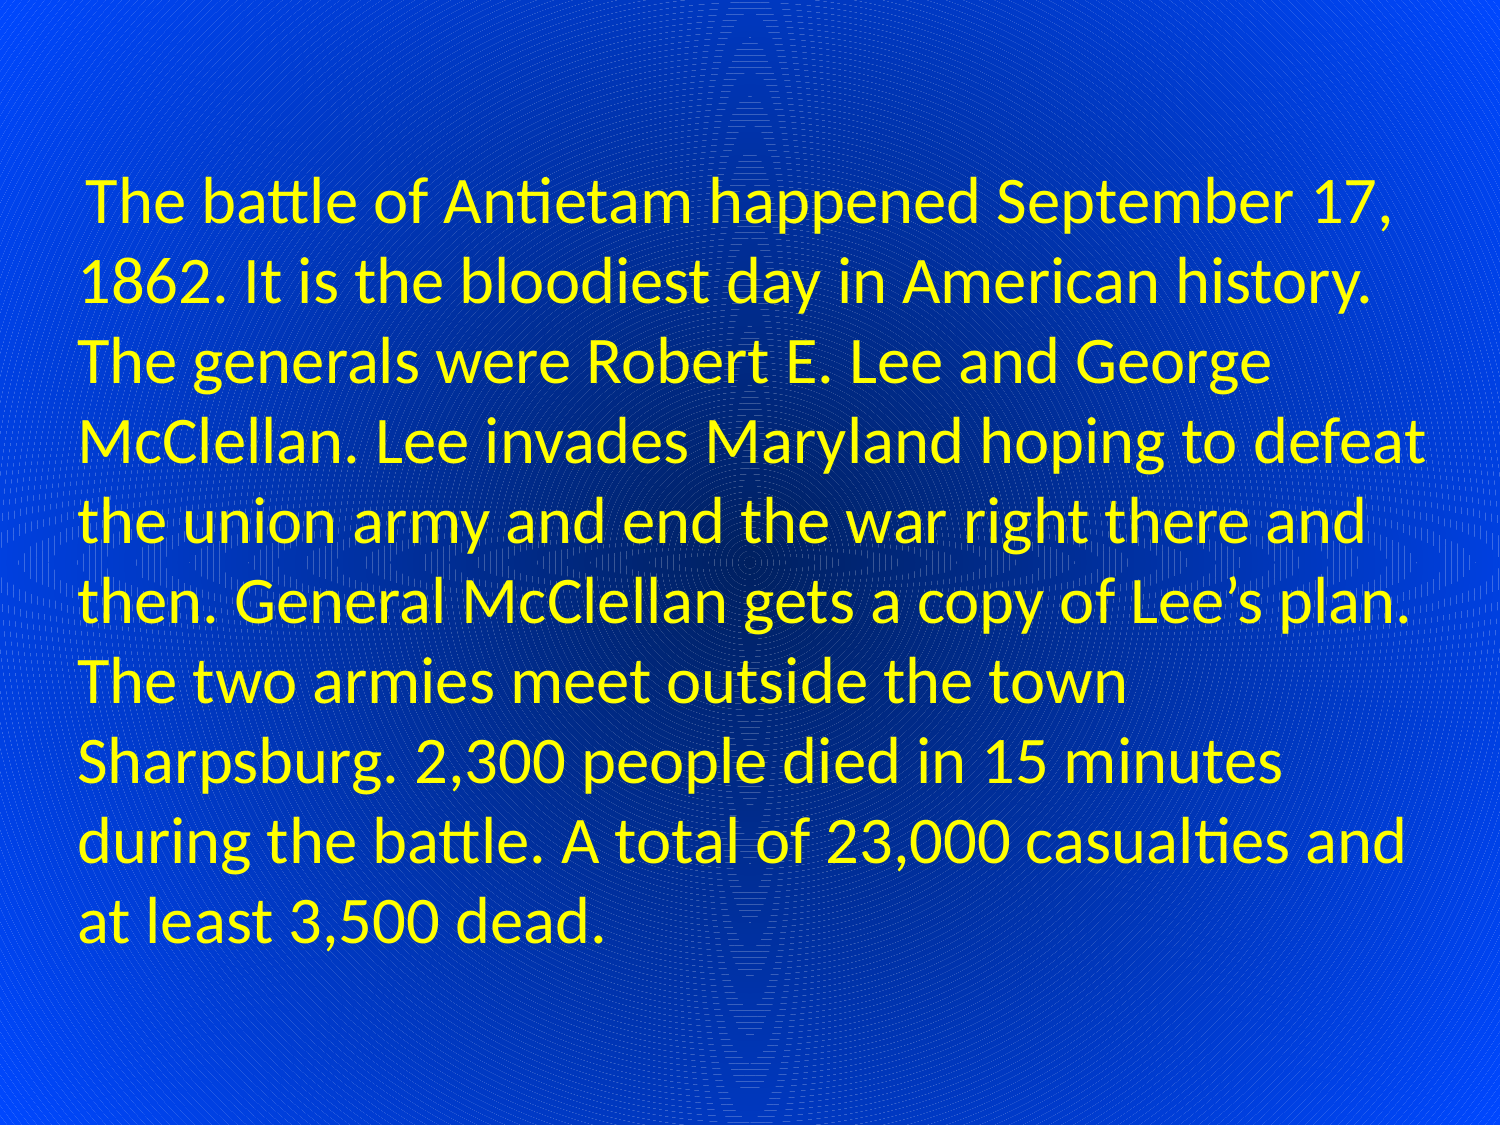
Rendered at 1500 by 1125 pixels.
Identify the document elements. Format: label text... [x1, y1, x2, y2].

text_box The battle of Antietam happened September 17, 1862. It is the bloodiest day in American history. The generals were Robert E. Lee and George McClellan. Lee invades Maryland hoping to defeat the union army and end the war right there and then. General McClellan gets a copy of Lee’s plan. The two armies meet outside the town Sharpsburg. 2,300 people died in 15 minutes during the battle. A total of 23,000 casualties and at least 3,500 dead. [62, 149, 1450, 965]
